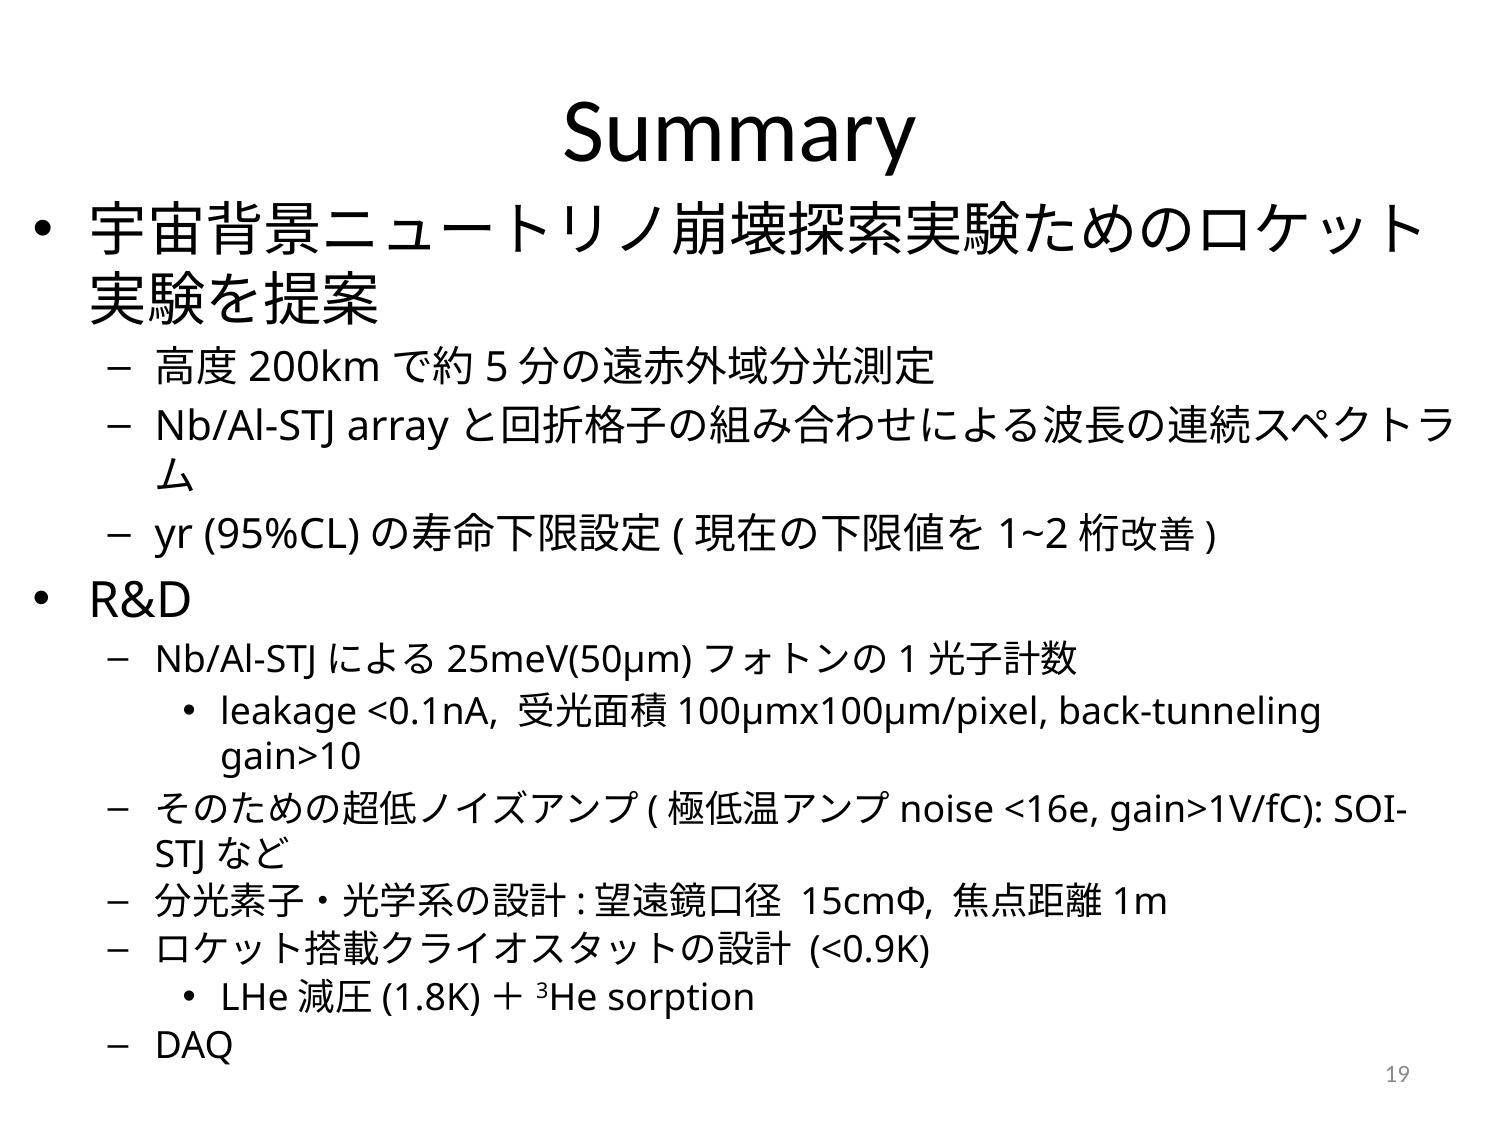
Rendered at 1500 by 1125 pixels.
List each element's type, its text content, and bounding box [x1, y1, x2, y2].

title Summary [64, 30, 1415, 219]
slide_number 19 [1074, 1042, 1425, 1103]
